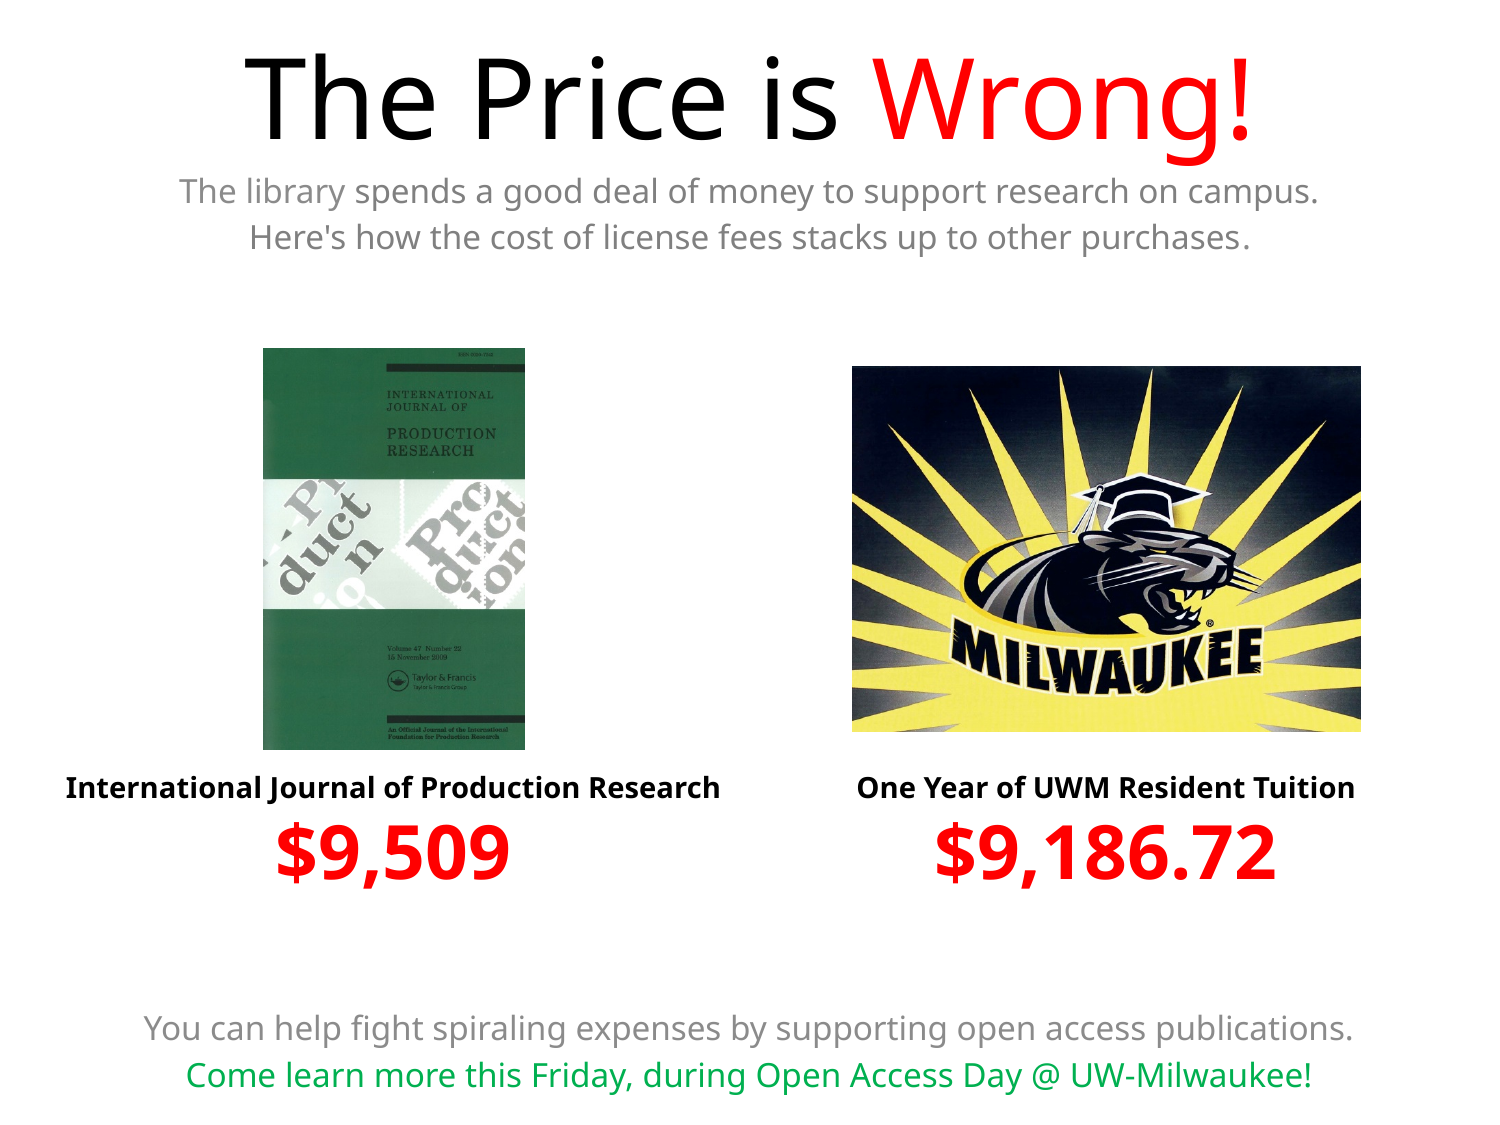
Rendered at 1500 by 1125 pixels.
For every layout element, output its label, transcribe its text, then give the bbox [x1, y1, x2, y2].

text_box One Year of UWM Resident Tuition $9,186.72 [750, 762, 1463, 903]
title The Price is Wrong! [0, 2, 1500, 162]
subtitle The library spends a good deal of money to support research on campus. Here's how the cost of license fees stacks up to other purchases. [0, 162, 1500, 288]
picture [852, 366, 1361, 732]
text_box You can help fight spiraling expenses by supporting open access publications. Come learn more this Friday, during Open Access Day @ UW-Milwaukee! [0, 999, 1500, 1125]
picture [263, 348, 525, 750]
text_box International Journal of Production Research $9,509 [37, 762, 750, 903]
